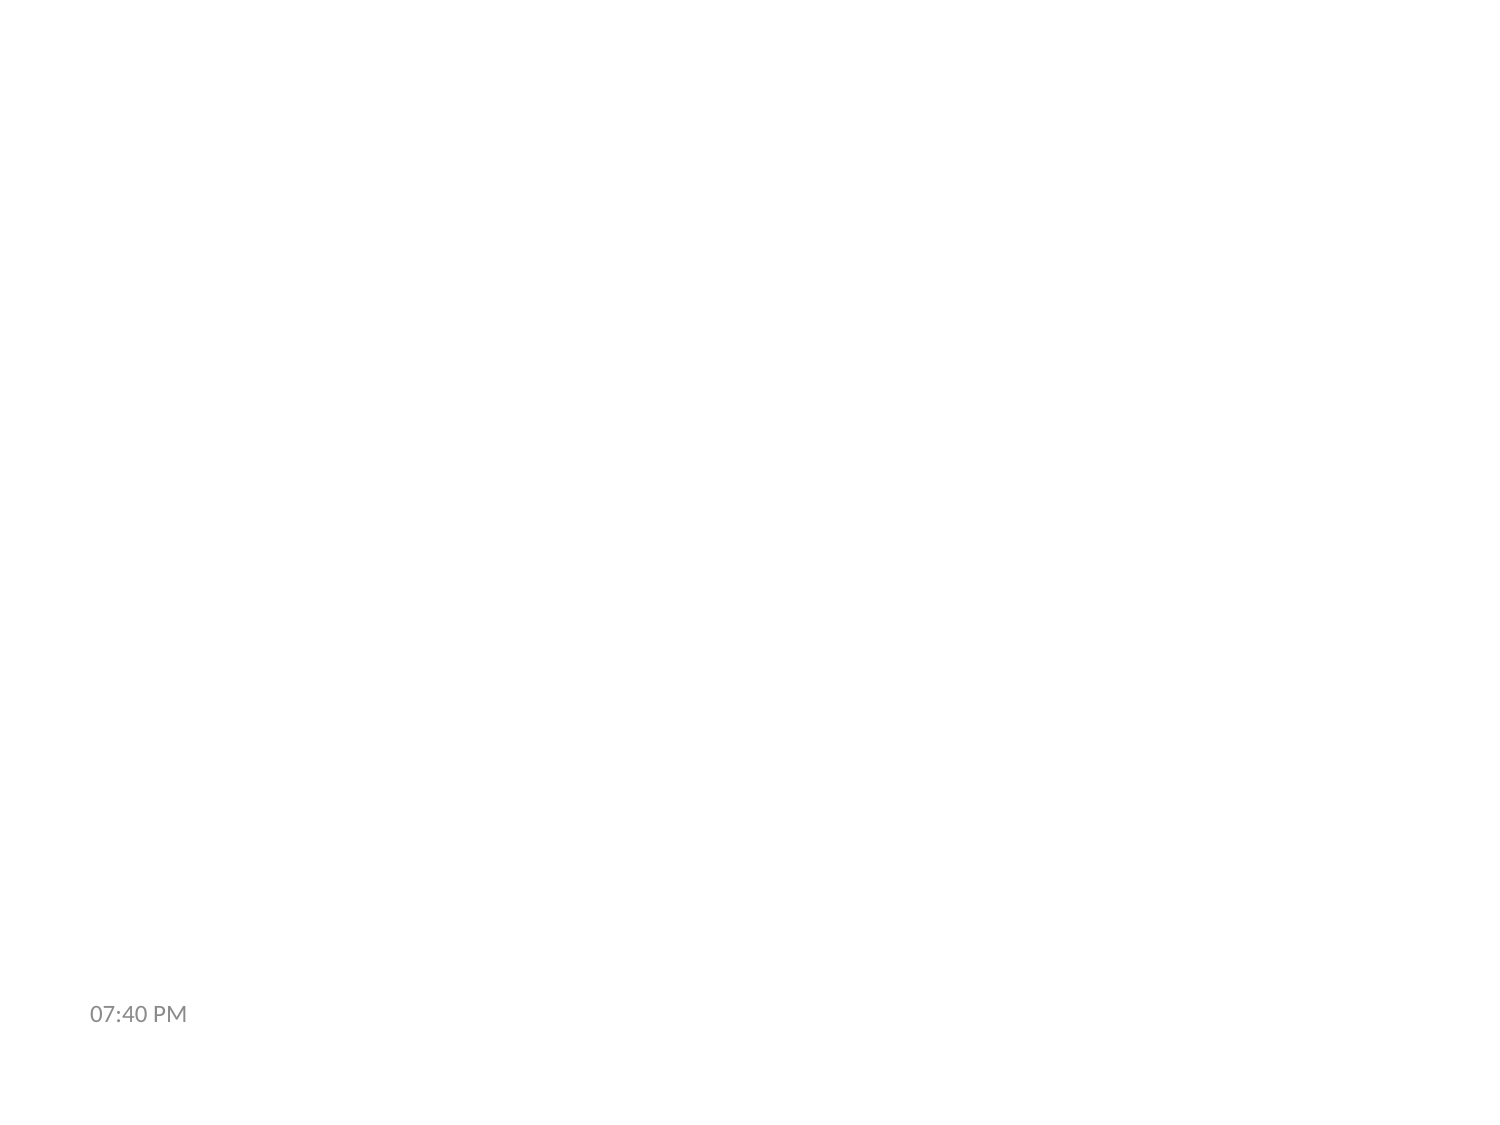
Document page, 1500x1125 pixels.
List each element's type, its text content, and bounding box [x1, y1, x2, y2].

text_box 3:35 PM [75, 982, 425, 1043]
